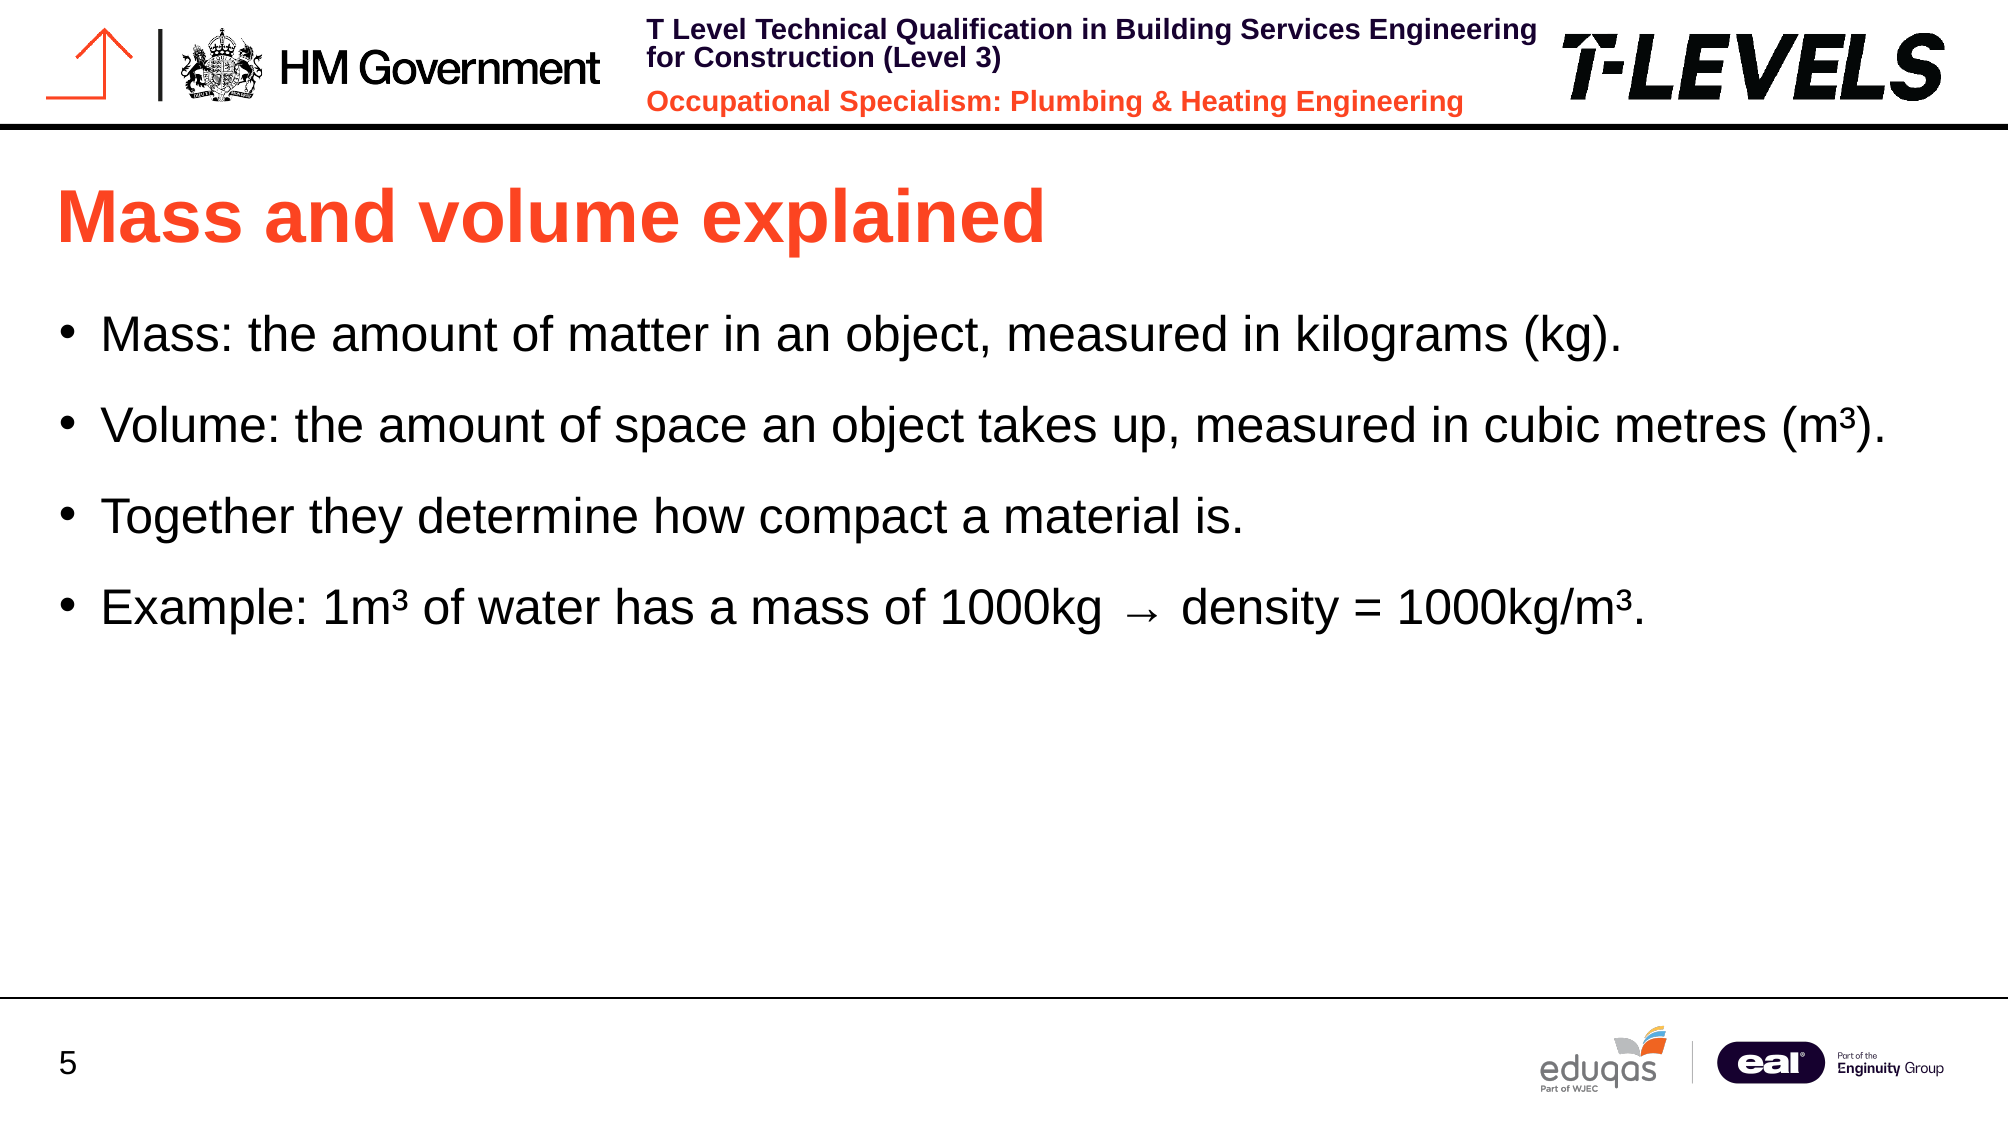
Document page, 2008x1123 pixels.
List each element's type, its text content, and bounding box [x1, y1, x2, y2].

picture [41, 27, 139, 100]
list Mass: the amount of matter in an object, measured in kilograms (kg). Volume: the amount of space an object takes up, measured in cubic metres (m³). Together they determine how compact a material is. Example: 1m³ of water has a mass of 1000kg → density = 1000kg/m³. [59, 295, 1949, 946]
title Mass and volume explained [41, 111, 1949, 314]
picture [1535, 1021, 1949, 1097]
picture [158, 28, 600, 102]
picture [1543, 25, 1964, 108]
